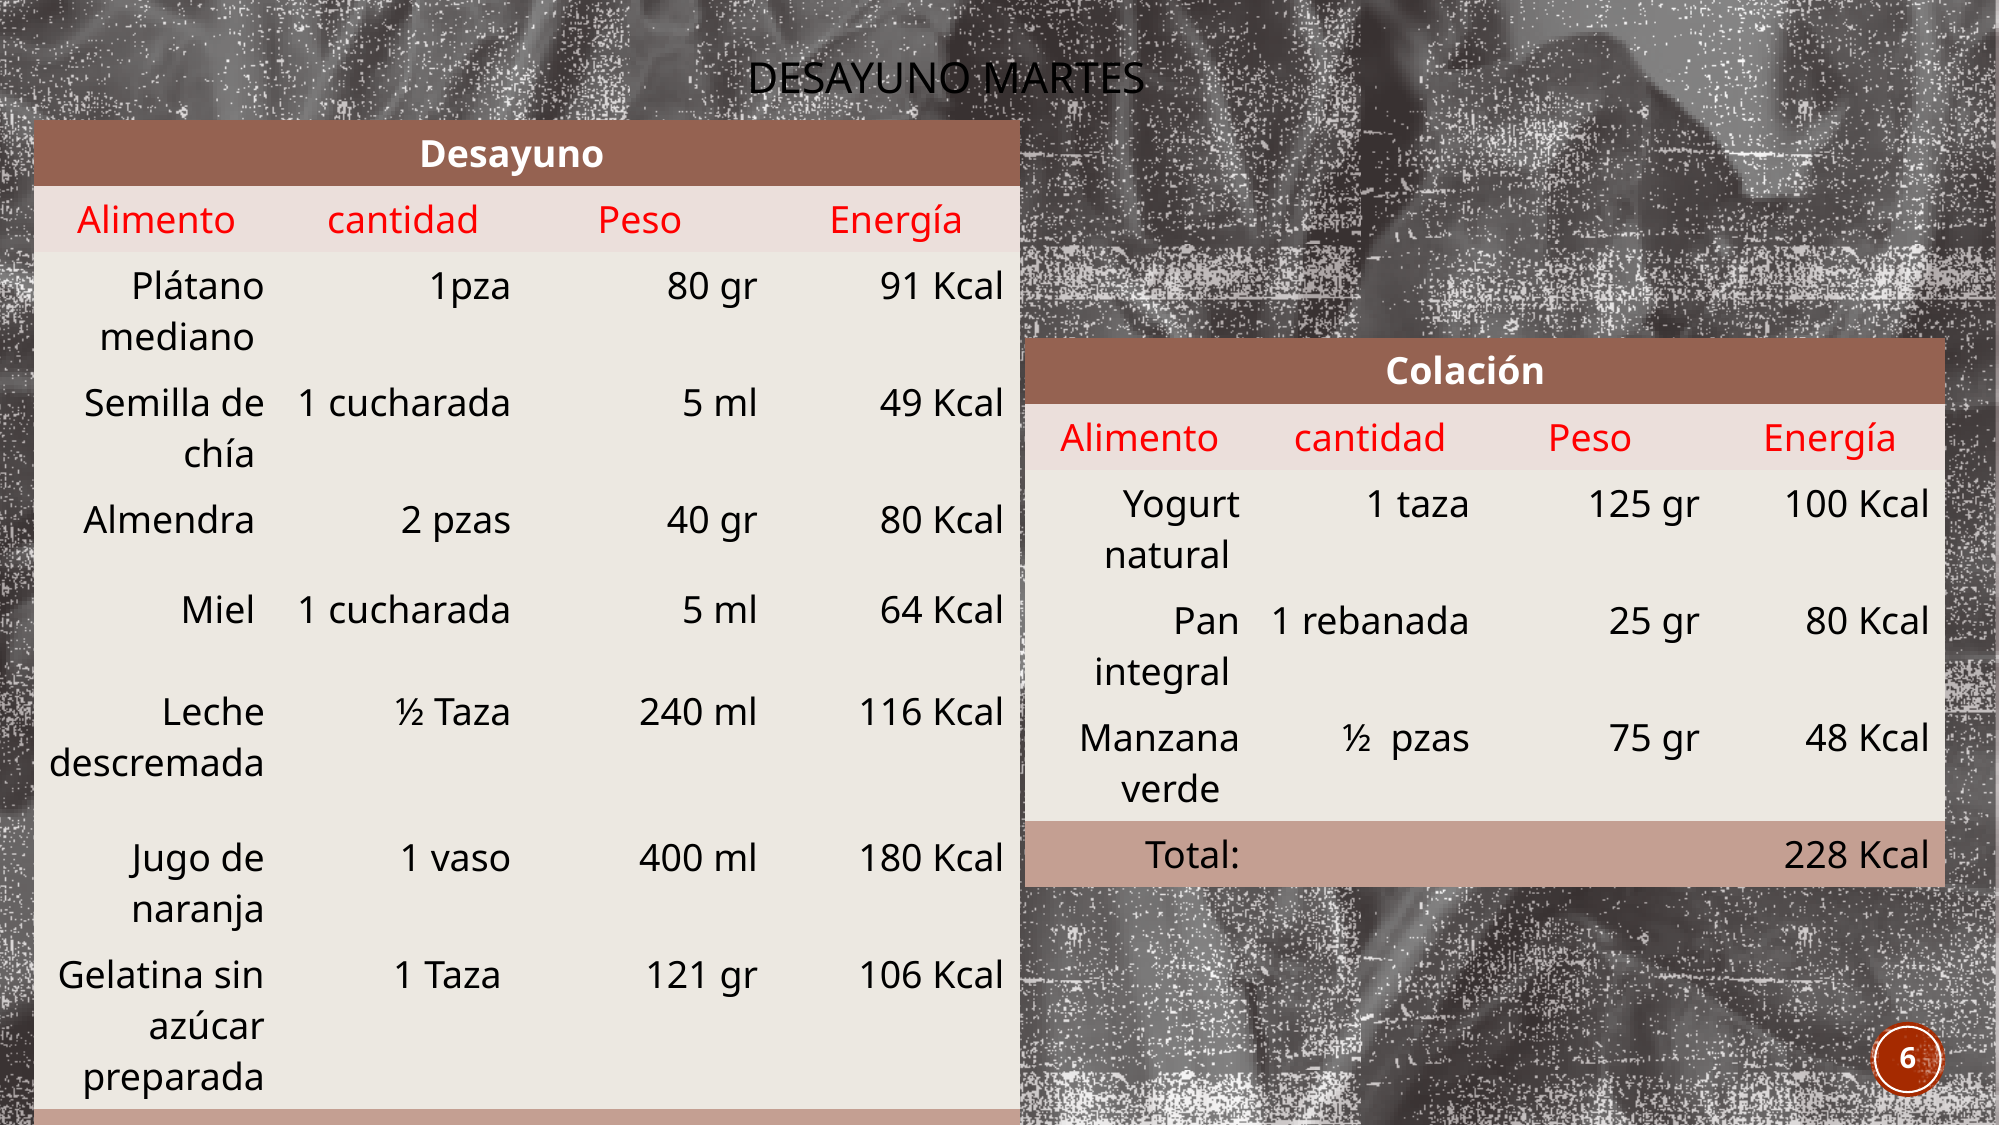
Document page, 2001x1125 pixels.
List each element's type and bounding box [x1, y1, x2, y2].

text_box [1873, 1025, 1943, 1095]
picture [1, 2, 1996, 1125]
